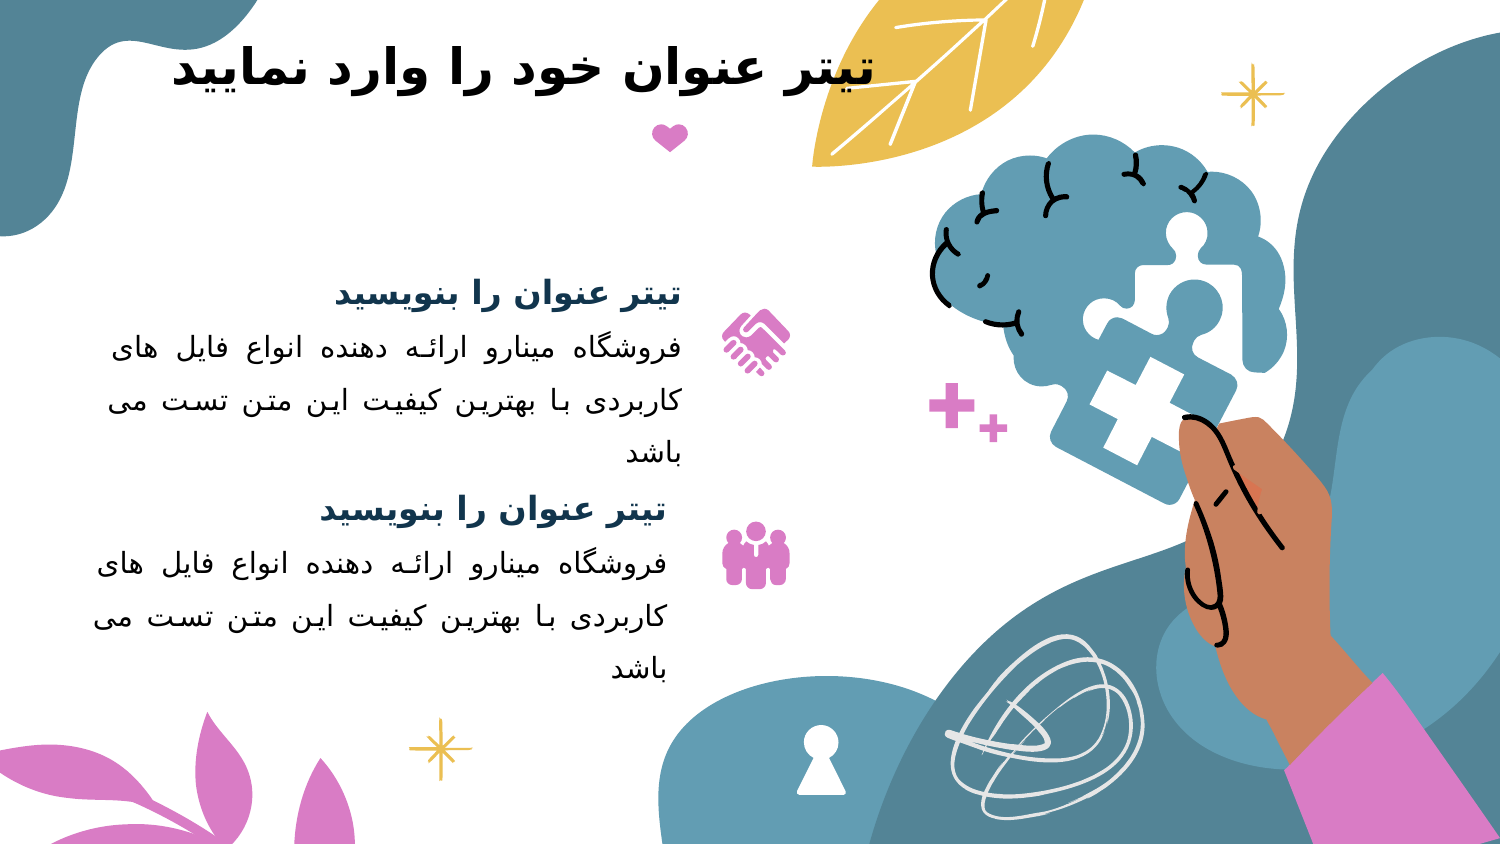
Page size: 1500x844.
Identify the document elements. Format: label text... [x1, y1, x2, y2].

text_box [797, 781, 802, 795]
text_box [722, 521, 791, 590]
text_box [658, 677, 802, 844]
text_box تیتر عنوان را بنویسید فروشگاه مینارو ارائه دهنده انواع فایل های کاربردی با بهترین کیفیت این متن تست می باشد [73, 459, 683, 692]
text_box تیتر عنوان خود را وارد نمایید [119, 27, 793, 103]
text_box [798, 0, 1123, 211]
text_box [929, 134, 1500, 844]
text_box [808, 219, 923, 844]
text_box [1127, 29, 1500, 133]
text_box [721, 308, 791, 377]
text_box تیتر عنوان را بنویسید فروشگاه مینارو ارائه دهنده انواع فایل های کاربردی با بهترین کیفیت این متن تست می باشد [88, 243, 698, 476]
text_box [652, 124, 688, 153]
